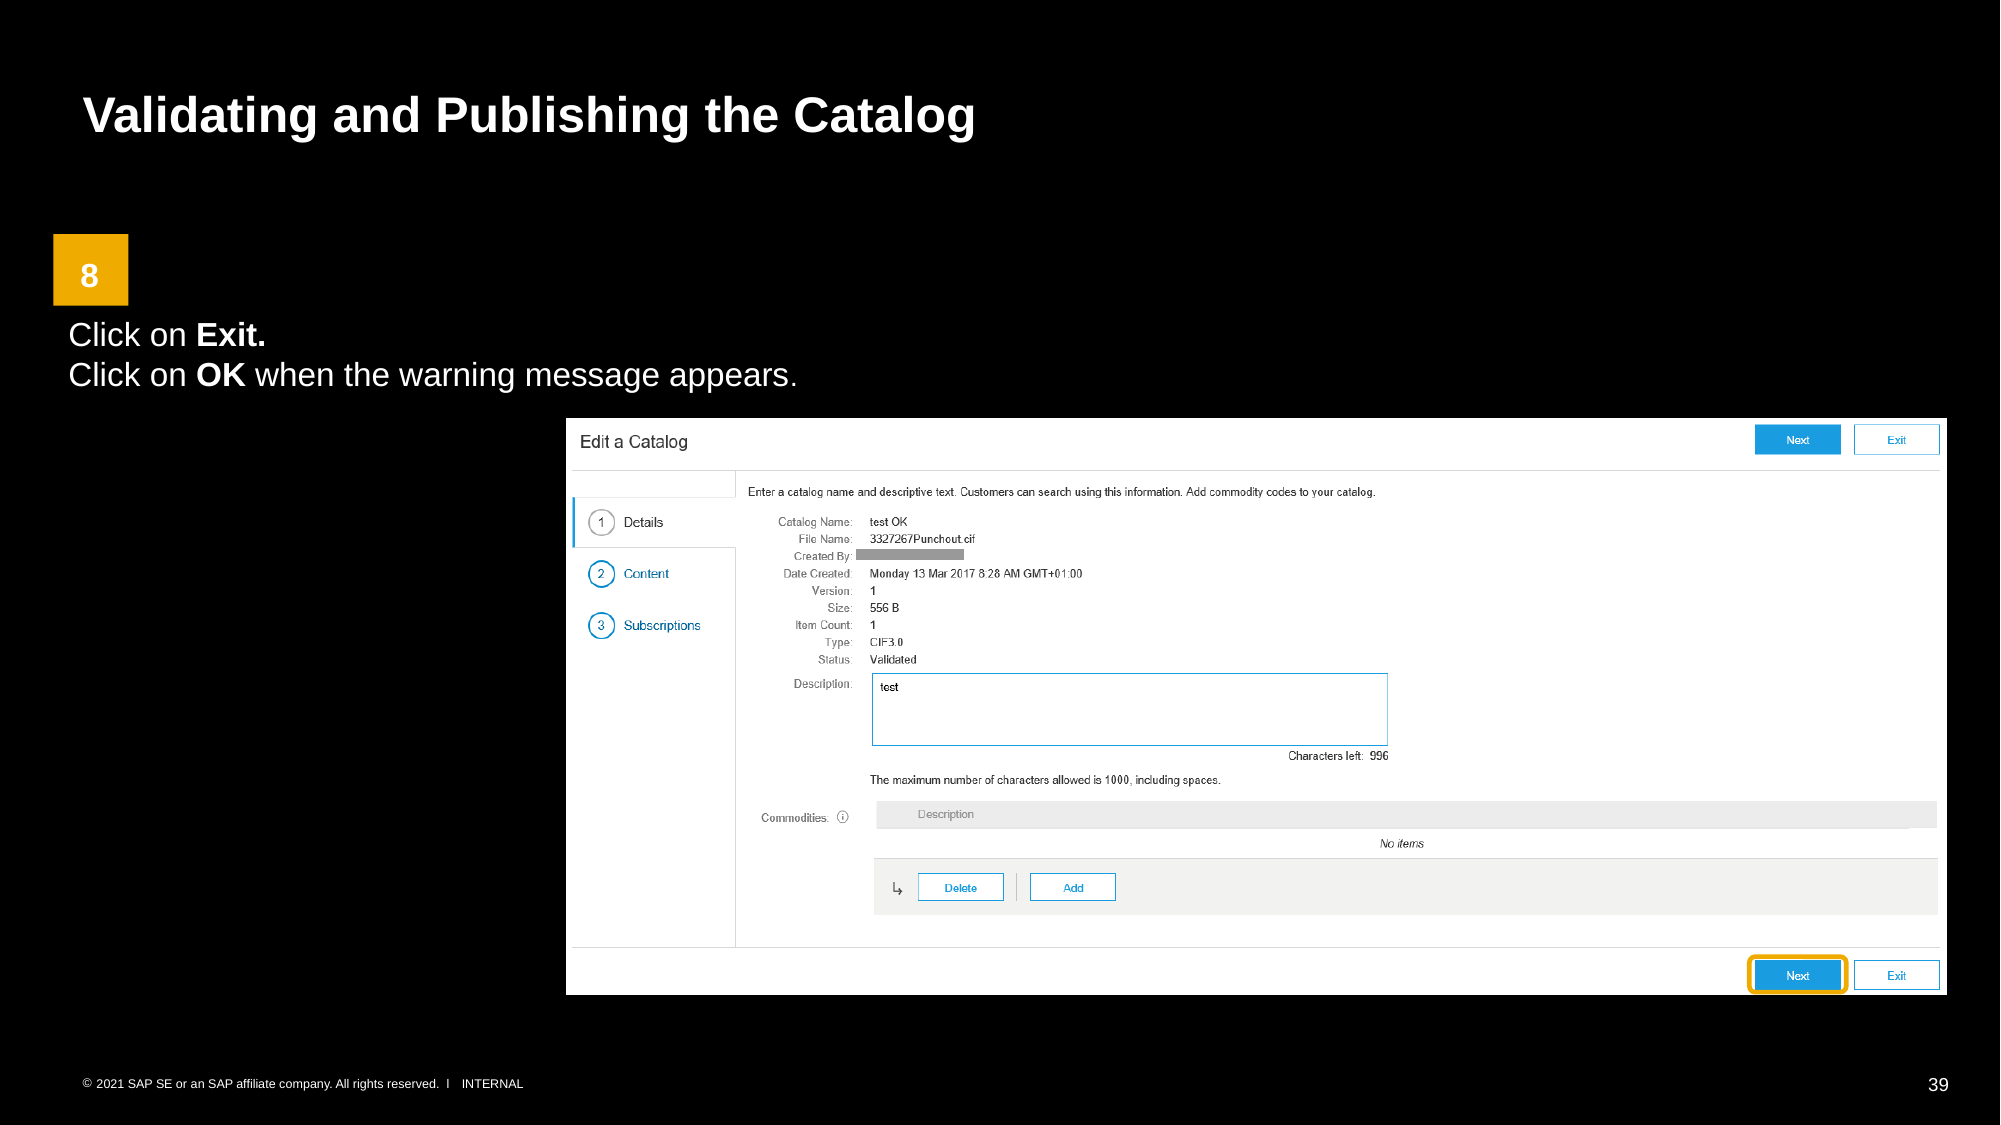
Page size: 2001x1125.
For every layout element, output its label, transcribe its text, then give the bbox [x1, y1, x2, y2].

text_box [566, 418, 1948, 995]
text_box Click on Exit. Click on OK when the warning message appears. [53, 305, 1445, 541]
title Validating and Publishing the Catalog [82, 82, 1918, 144]
text_box 8 [53, 234, 129, 305]
